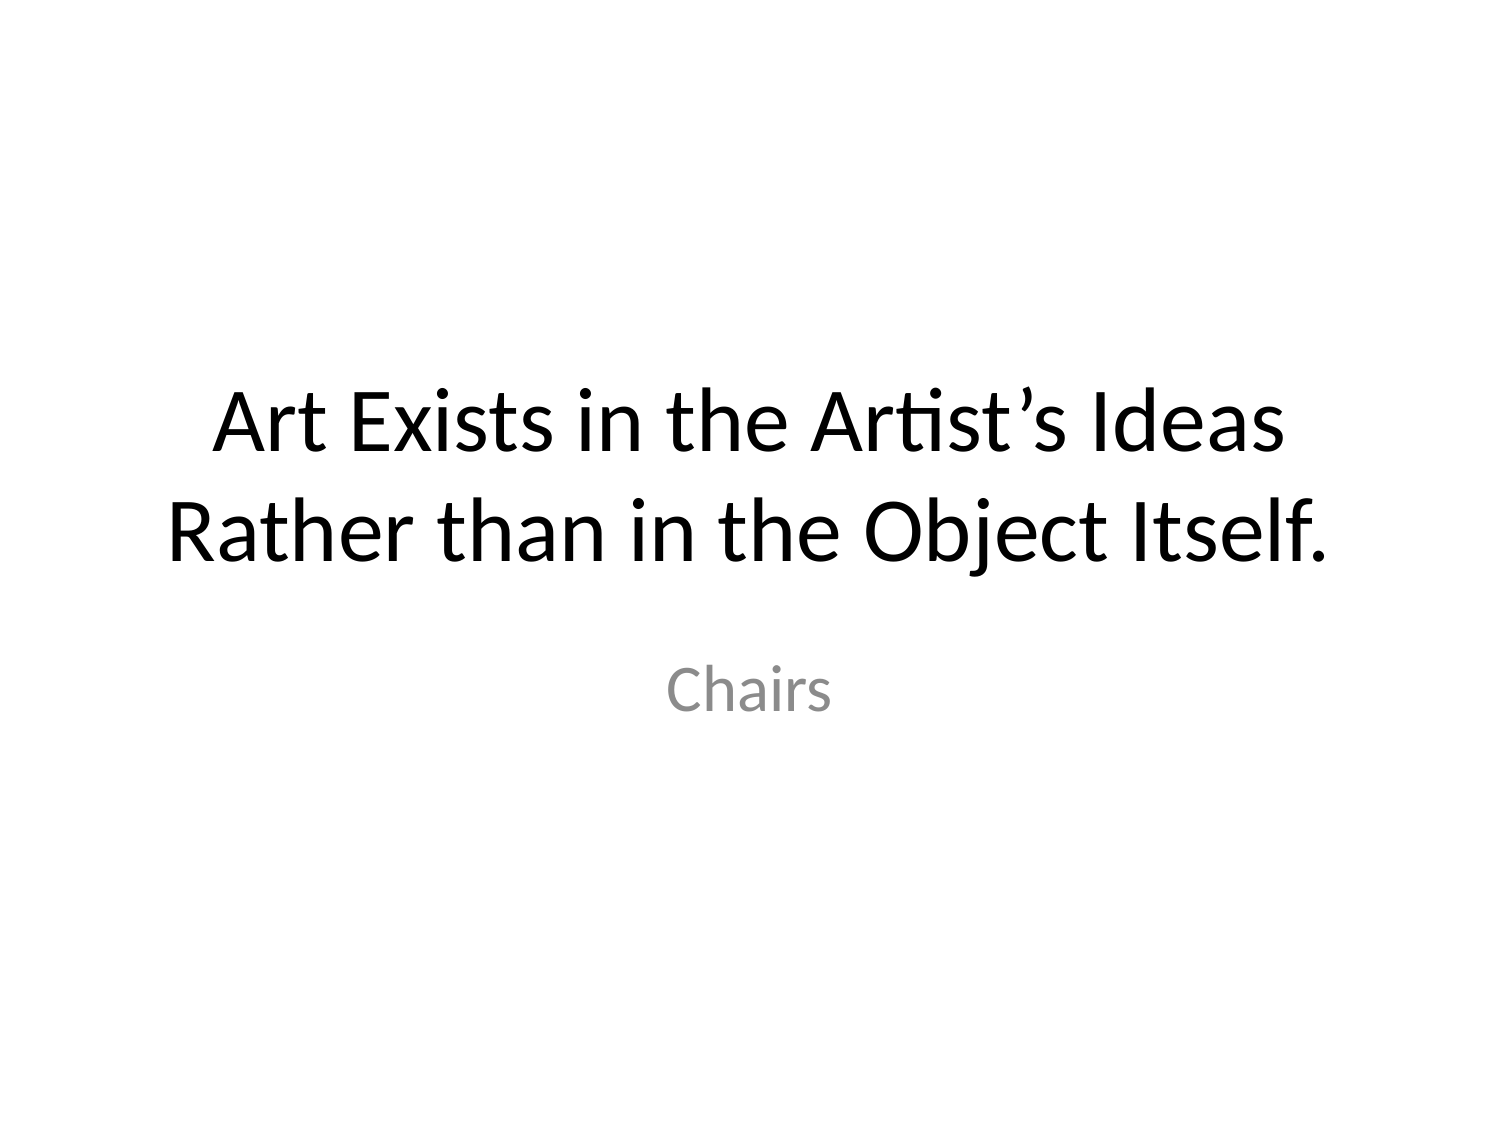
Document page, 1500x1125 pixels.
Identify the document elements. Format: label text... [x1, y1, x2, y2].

title Art Exists in the Artist’s Ideas Rather than in the Object Itself. [112, 349, 1388, 591]
subtitle Chairs [225, 637, 1275, 925]
